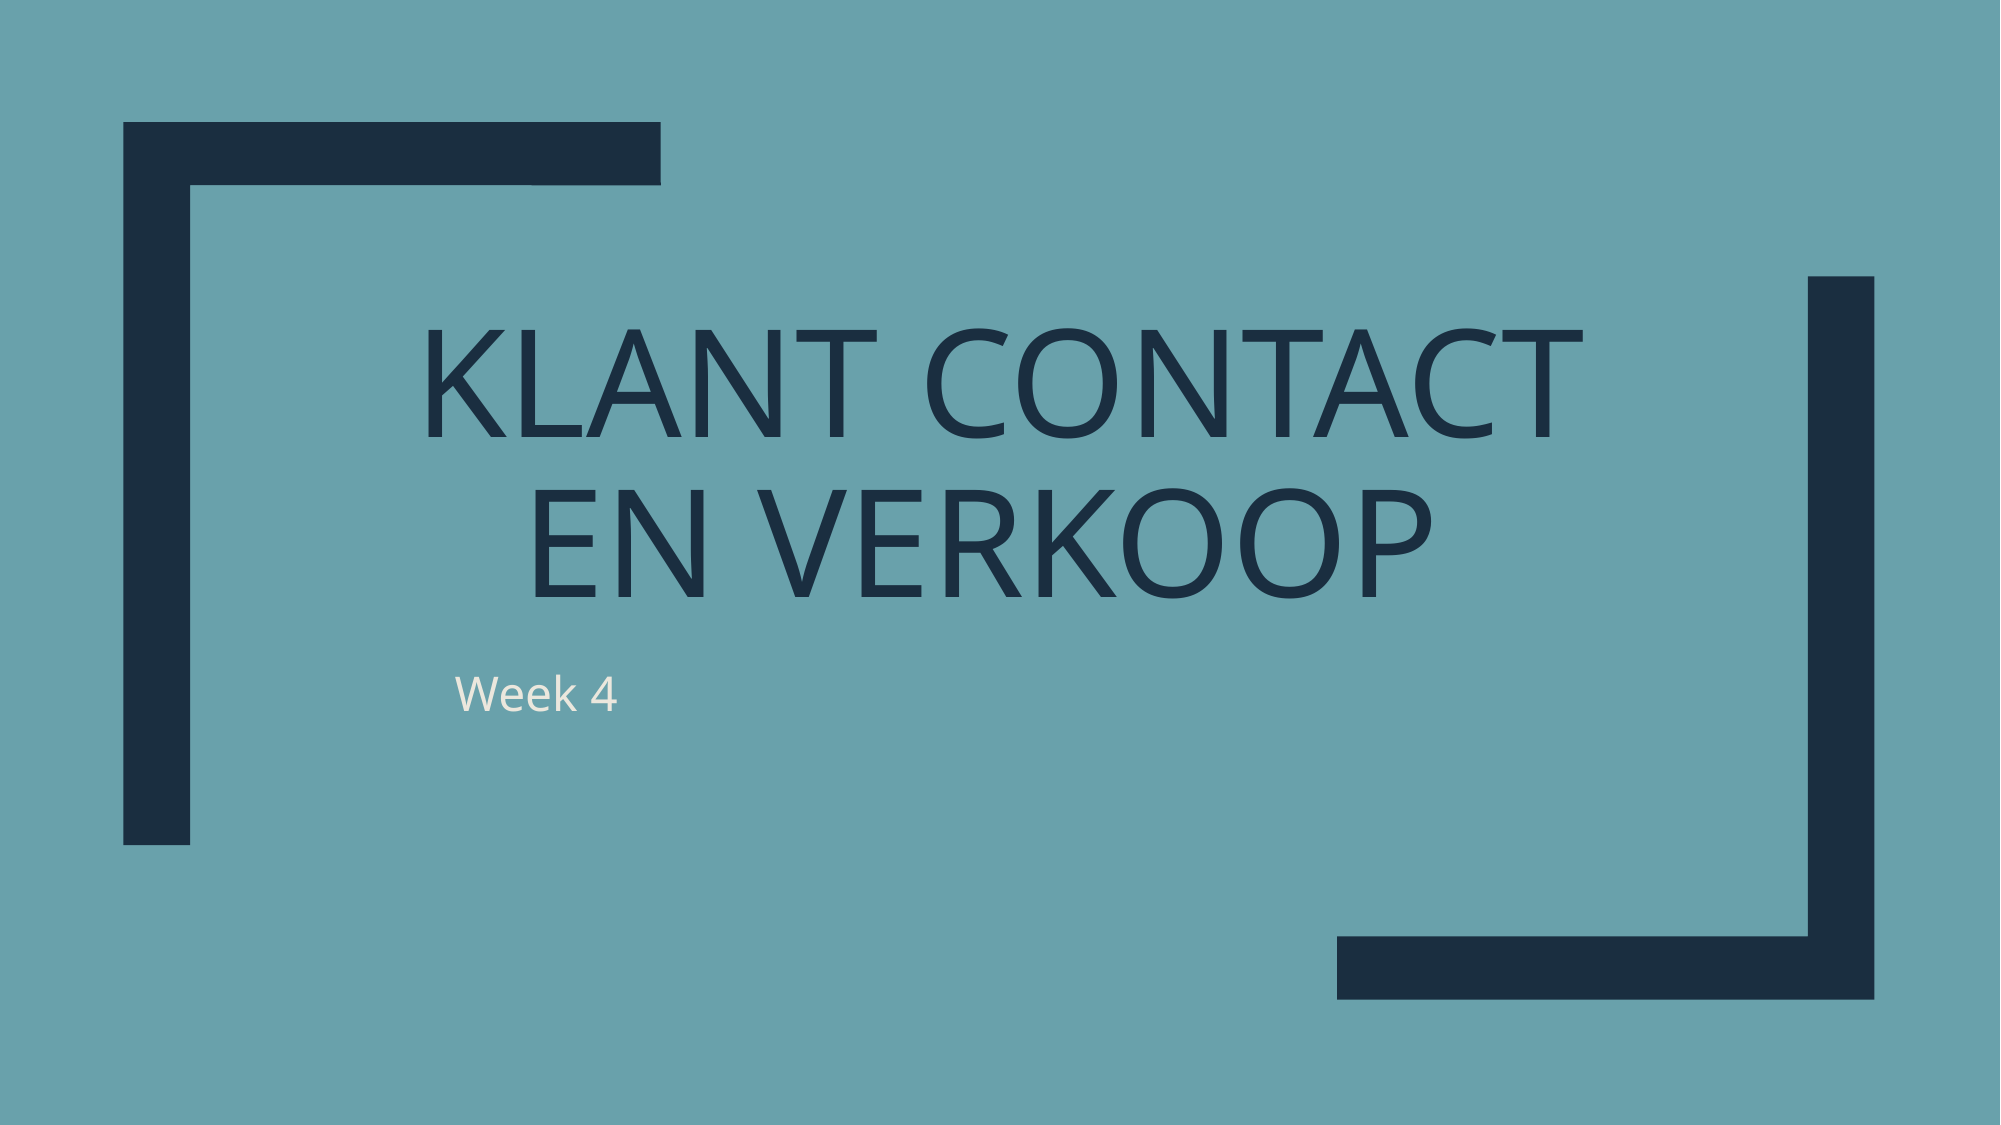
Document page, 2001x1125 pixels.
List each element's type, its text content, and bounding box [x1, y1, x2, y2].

title Klant contact en verkoop [314, 293, 1686, 638]
subtitle Week 4 [439, 649, 1561, 828]
